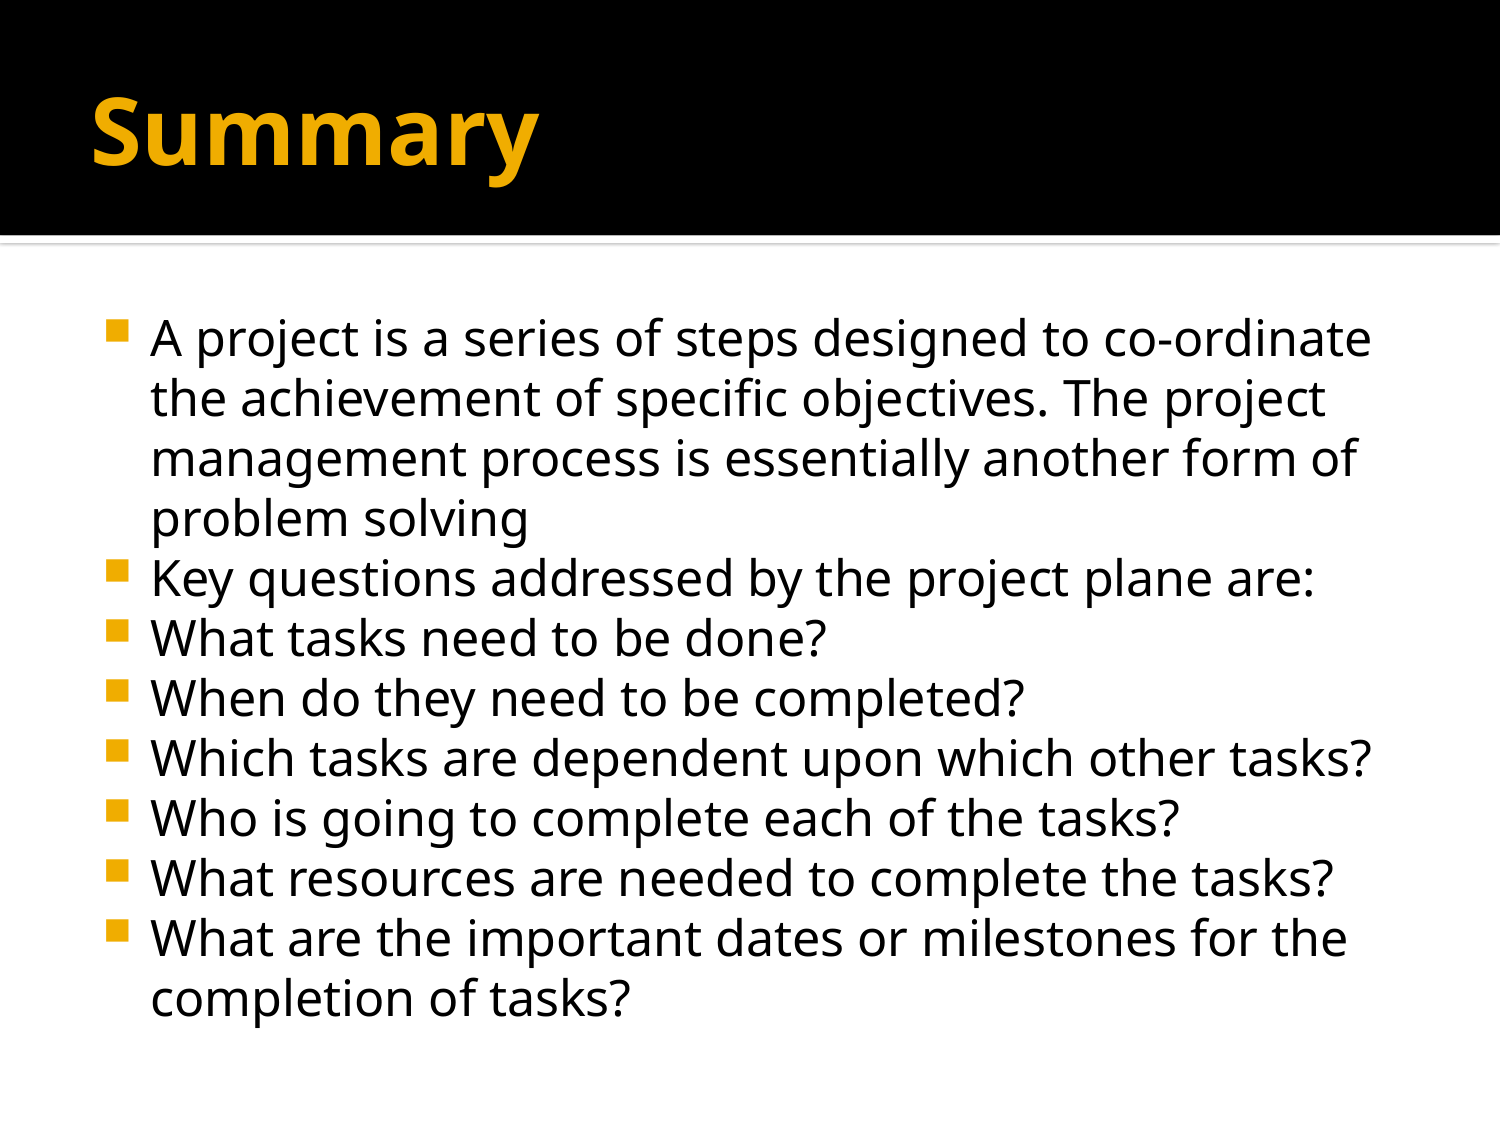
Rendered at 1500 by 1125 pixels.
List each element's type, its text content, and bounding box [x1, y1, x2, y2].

list A project is a series of steps designed to co-ordinate the achievement of specific objectives. The project management process is essentially another form of problem solving Key questions addressed by the project plane are: What tasks need to be done? When do they need to be completed? Which tasks are dependent upon which other tasks? Who is going to complete each of the tasks? What resources are needed to complete the tasks? What are the important dates or milestones for the completion of tasks? [75, 291, 1425, 1050]
title Summary [75, 25, 1425, 231]
